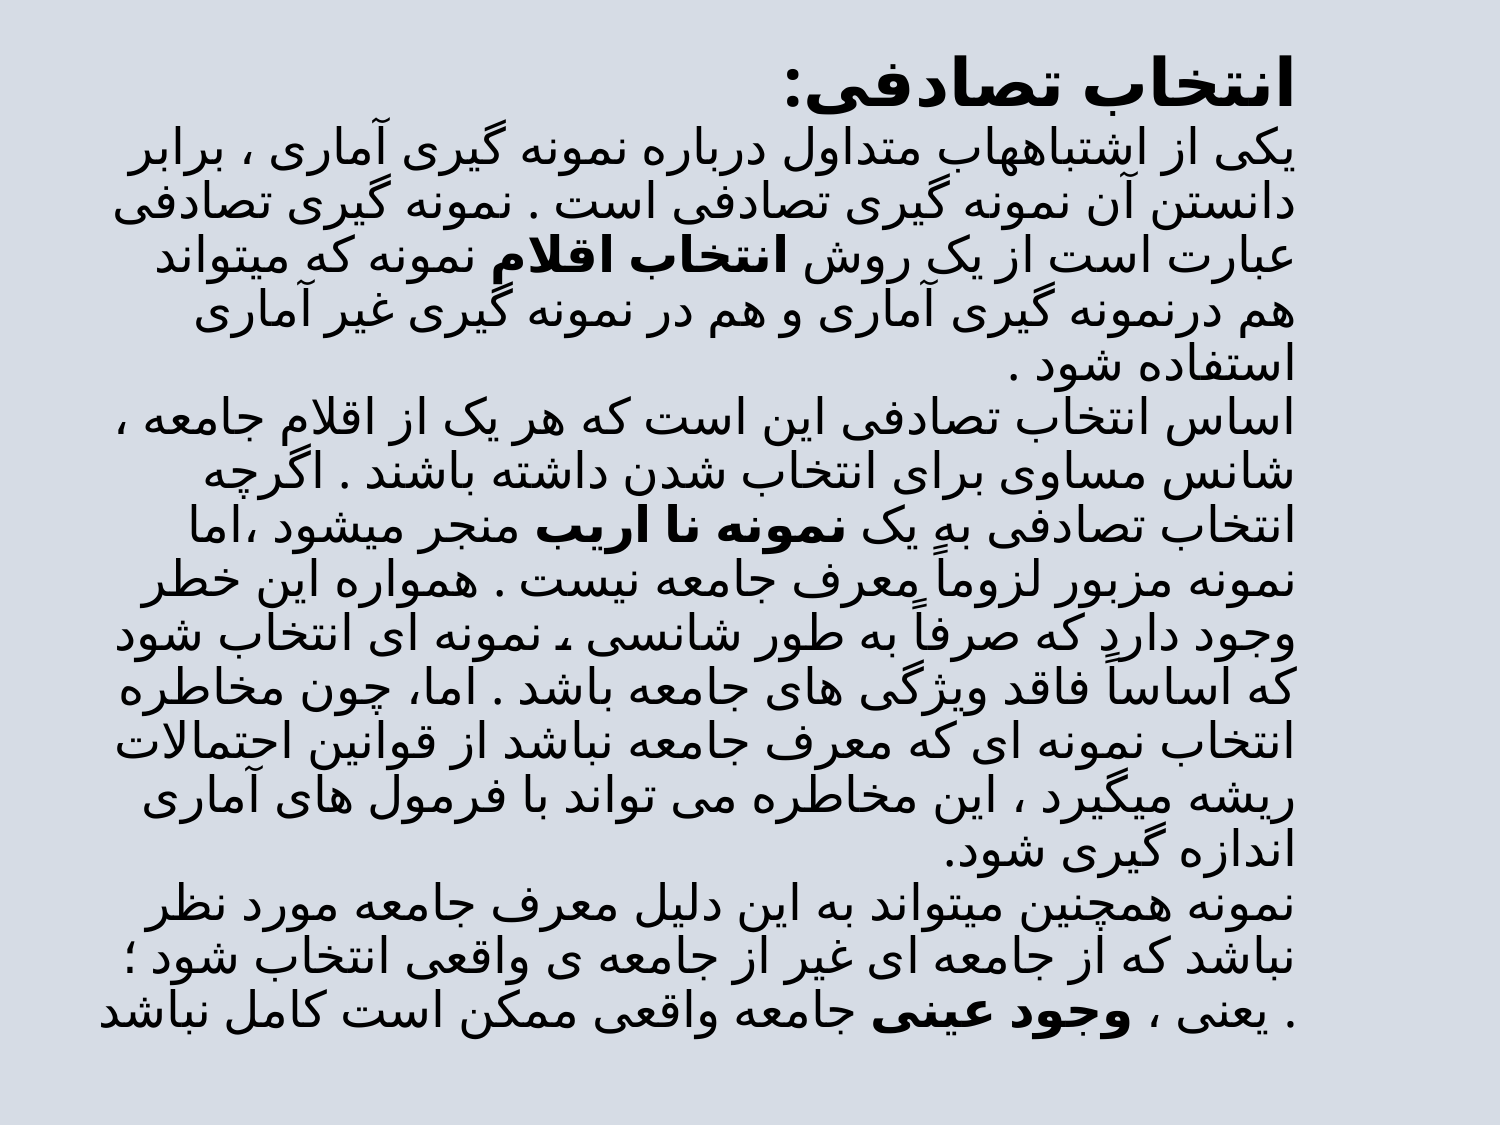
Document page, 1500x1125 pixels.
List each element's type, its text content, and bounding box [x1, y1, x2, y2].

title انتخاب تصادفی: یکی از اشتباههاب متداول درباره نمونه گیری آماری ، برابر دانستن آن نمونه گیری تصادفی است . نمونه گیری تصادفی عبارت است از یک روش انتخاب اقلام نمونه که میتواند هم درنمونه گیری آماری و هم در نمونه گیری غیر آماری استفاده شود . اساس انتخاب تصادفی این است که هر یک از اقلام جامعه ، شانس مساوی برای انتخاب شدن داشته باشند . اگرچه انتخاب تصادفی به یک نمونه نا اریب منجر میشود ،اما نمونه مزبور لزوماً معرف جامعه نیست . همواره این خطر وجود دارد که صرفاً به طور شانسی ، نمونه ای انتخاب شود که اساساً فاقد ویژگی های جامعه باشد . اما، چون مخاطره انتخاب نمونه ای که معرف جامعه نباشد از قوانین احتمالات ریشه میگیرد ، این مخاطره می تواند با فرمول های آماری اندازه گیری شود. نمونه همچنین میتواند به این دلیل معرف جامعه مورد نظر نباشد که از جامعه ای غیر از جامعه ی واقعی انتخاب شود ؛ یعنی ، وجود عینی جامعه واقعی ممکن است کامل نباشد. [82, 45, 1313, 1043]
